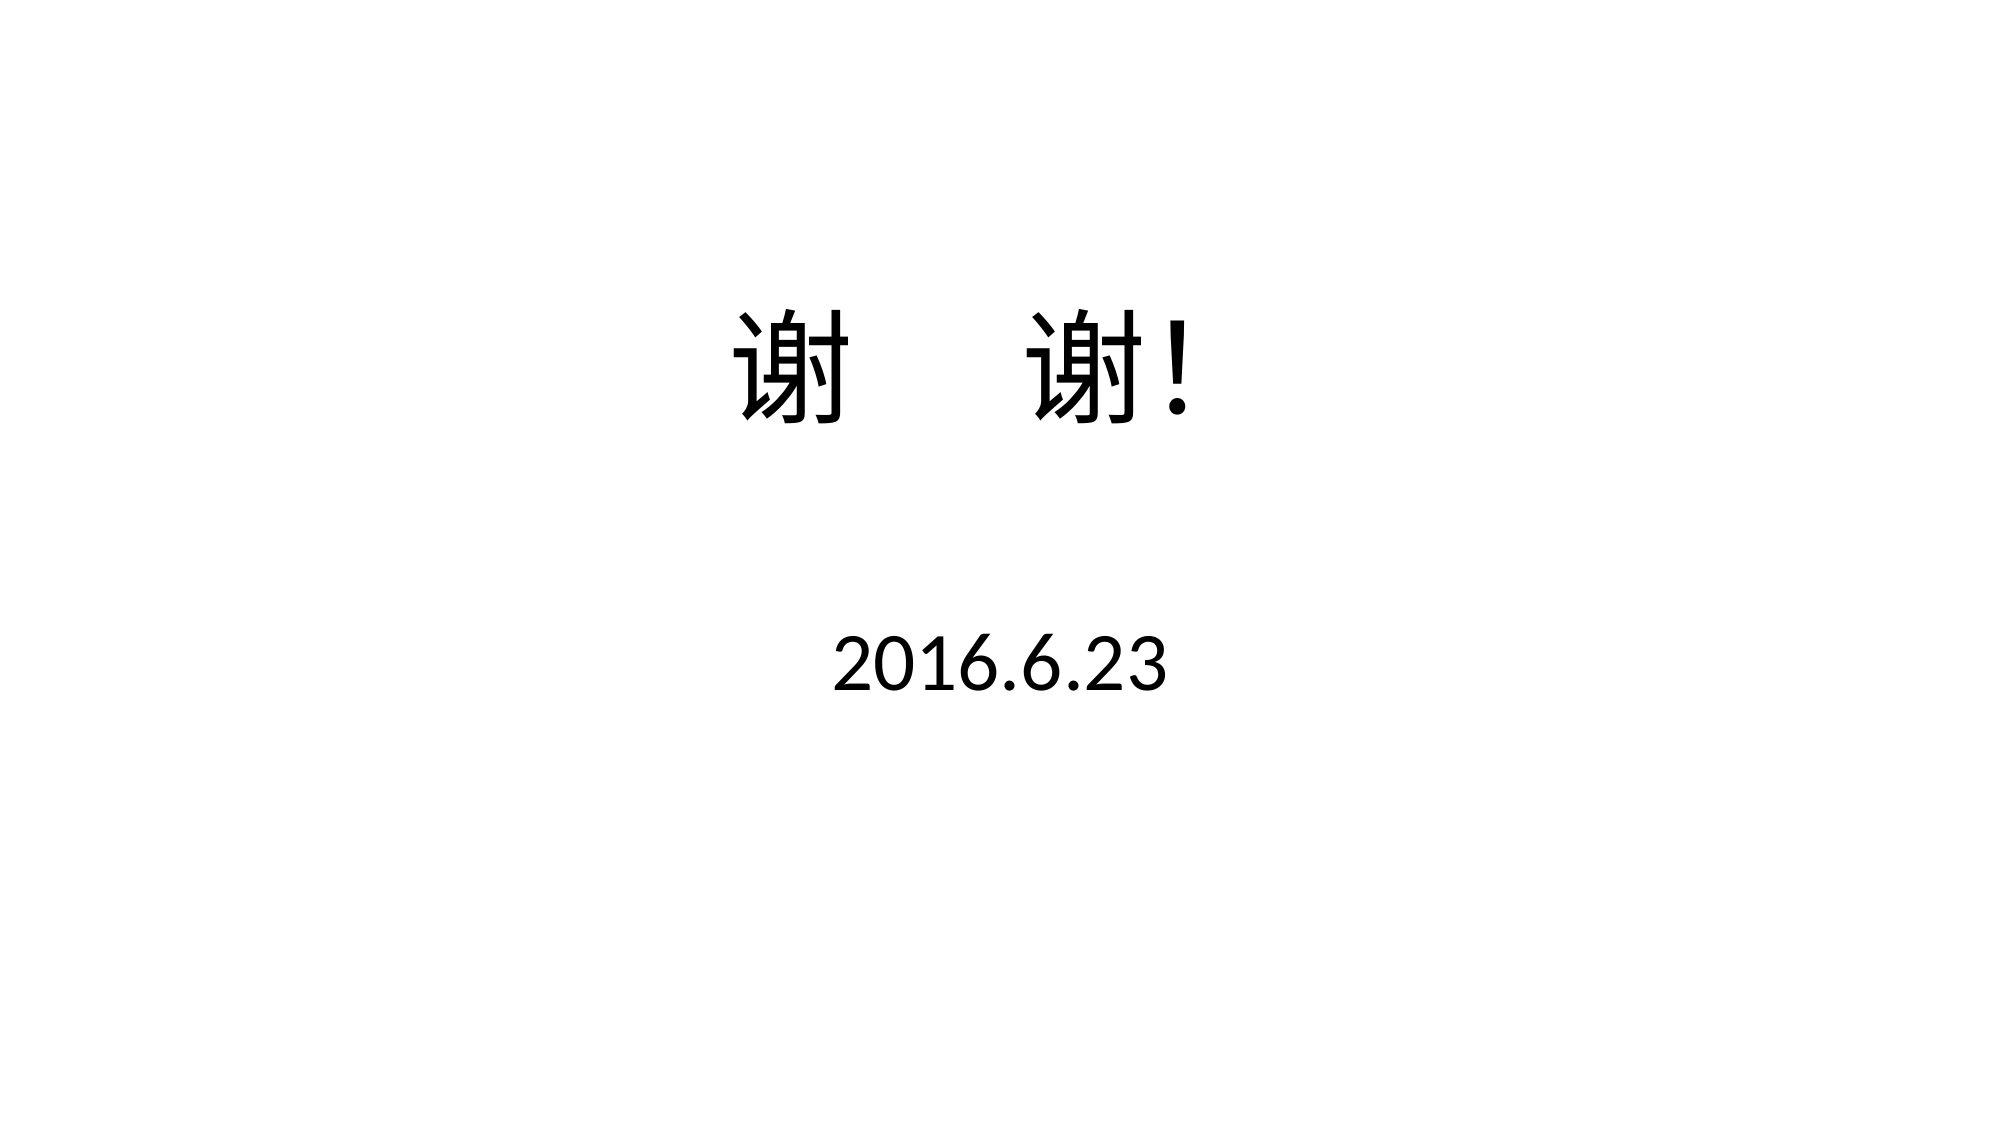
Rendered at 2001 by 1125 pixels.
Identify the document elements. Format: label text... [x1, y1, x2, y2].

list 谢 谢！ 2016.6.23 [137, 299, 1863, 1014]
